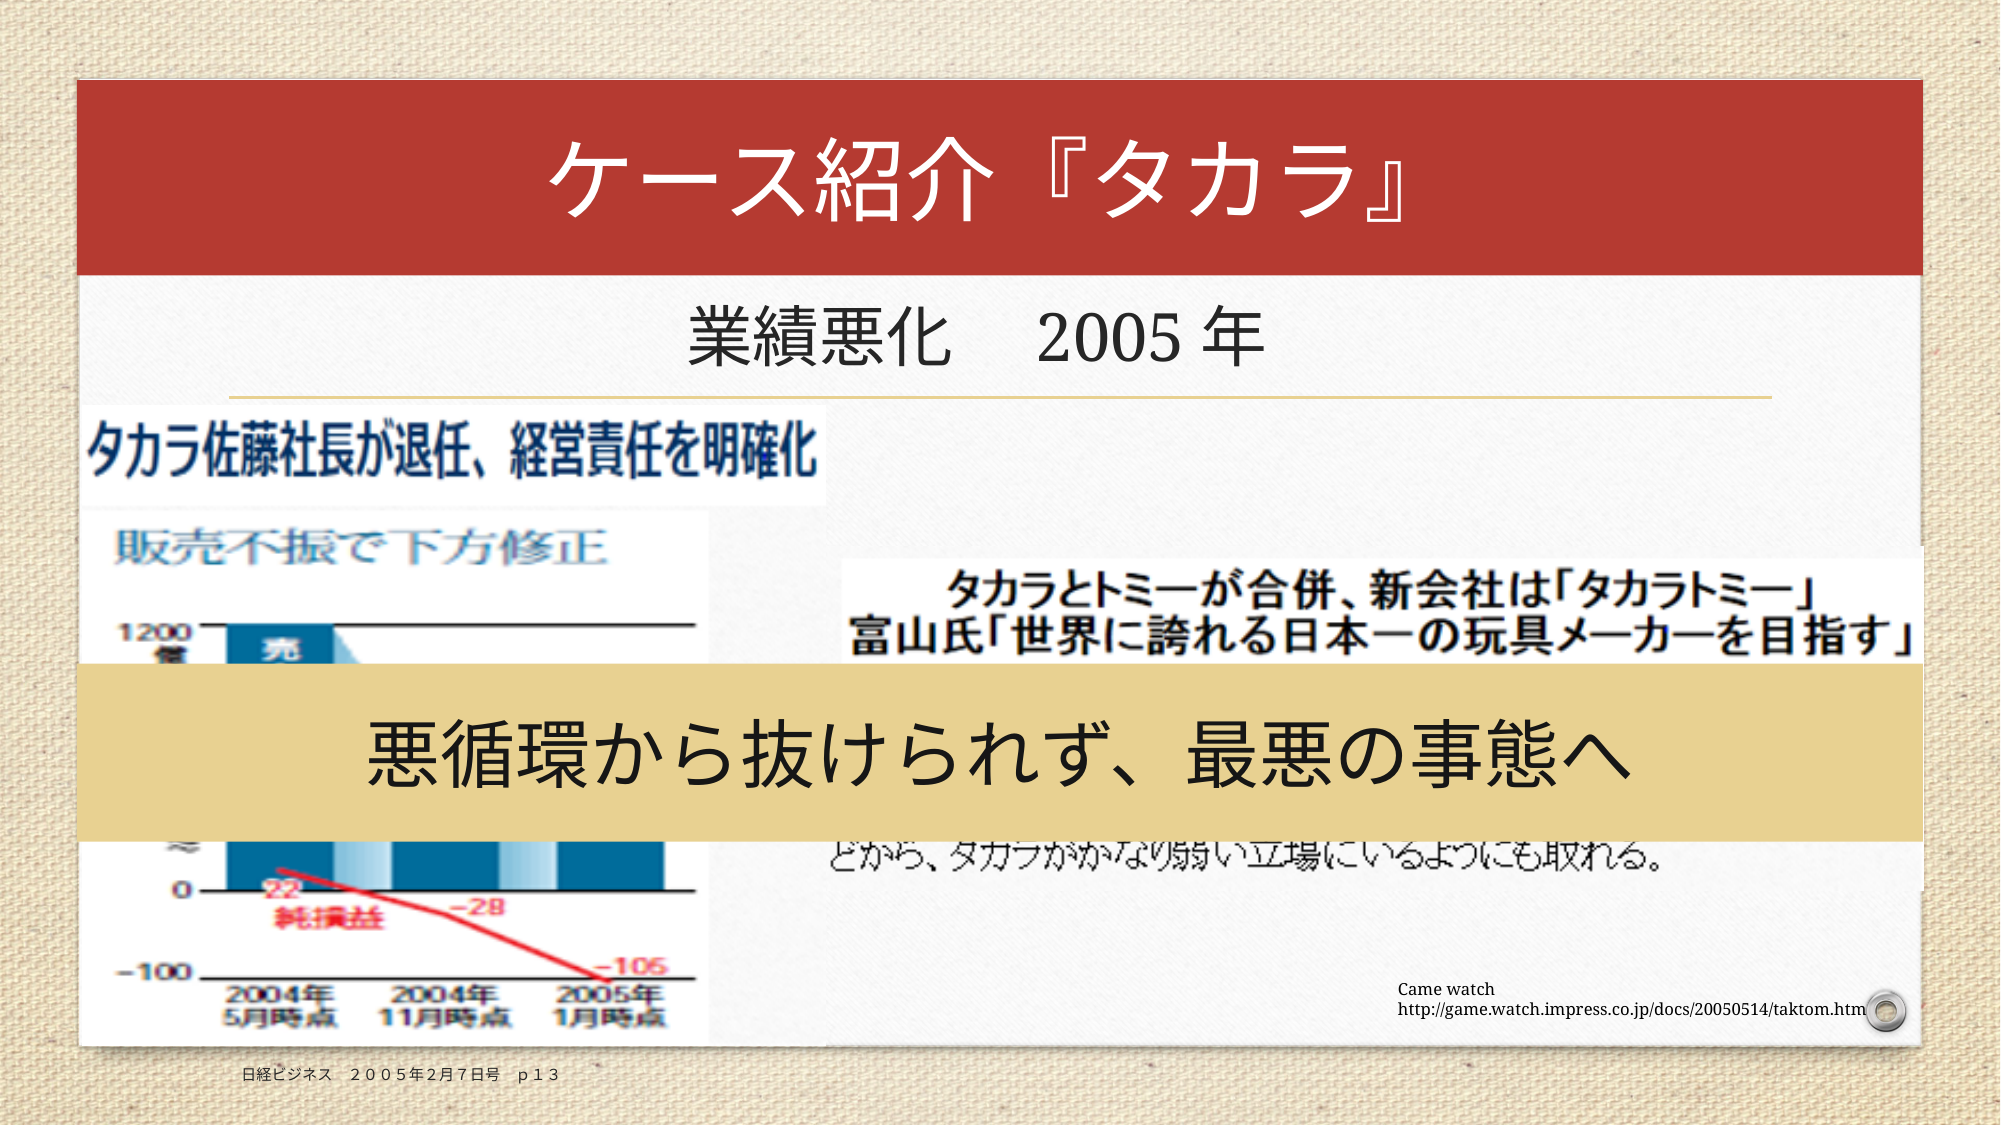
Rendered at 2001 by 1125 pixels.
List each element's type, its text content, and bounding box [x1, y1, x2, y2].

text_box Came watch http://game.watch.impress.co.jp/docs/20050514/taktom.htm [1383, 971, 1883, 1027]
title 業績悪化 2005年 [354, 281, 1599, 389]
picture [0, 0, 2001, 1125]
text_box 悪循環から抜けられず、最悪の事態へ [76, 662, 82, 843]
text_box 日経ビジネス ２００５年２月７日号 ｐ１３ [225, 1058, 579, 1108]
text_box ケース紹介『タカラ』 [76, 79, 1924, 277]
